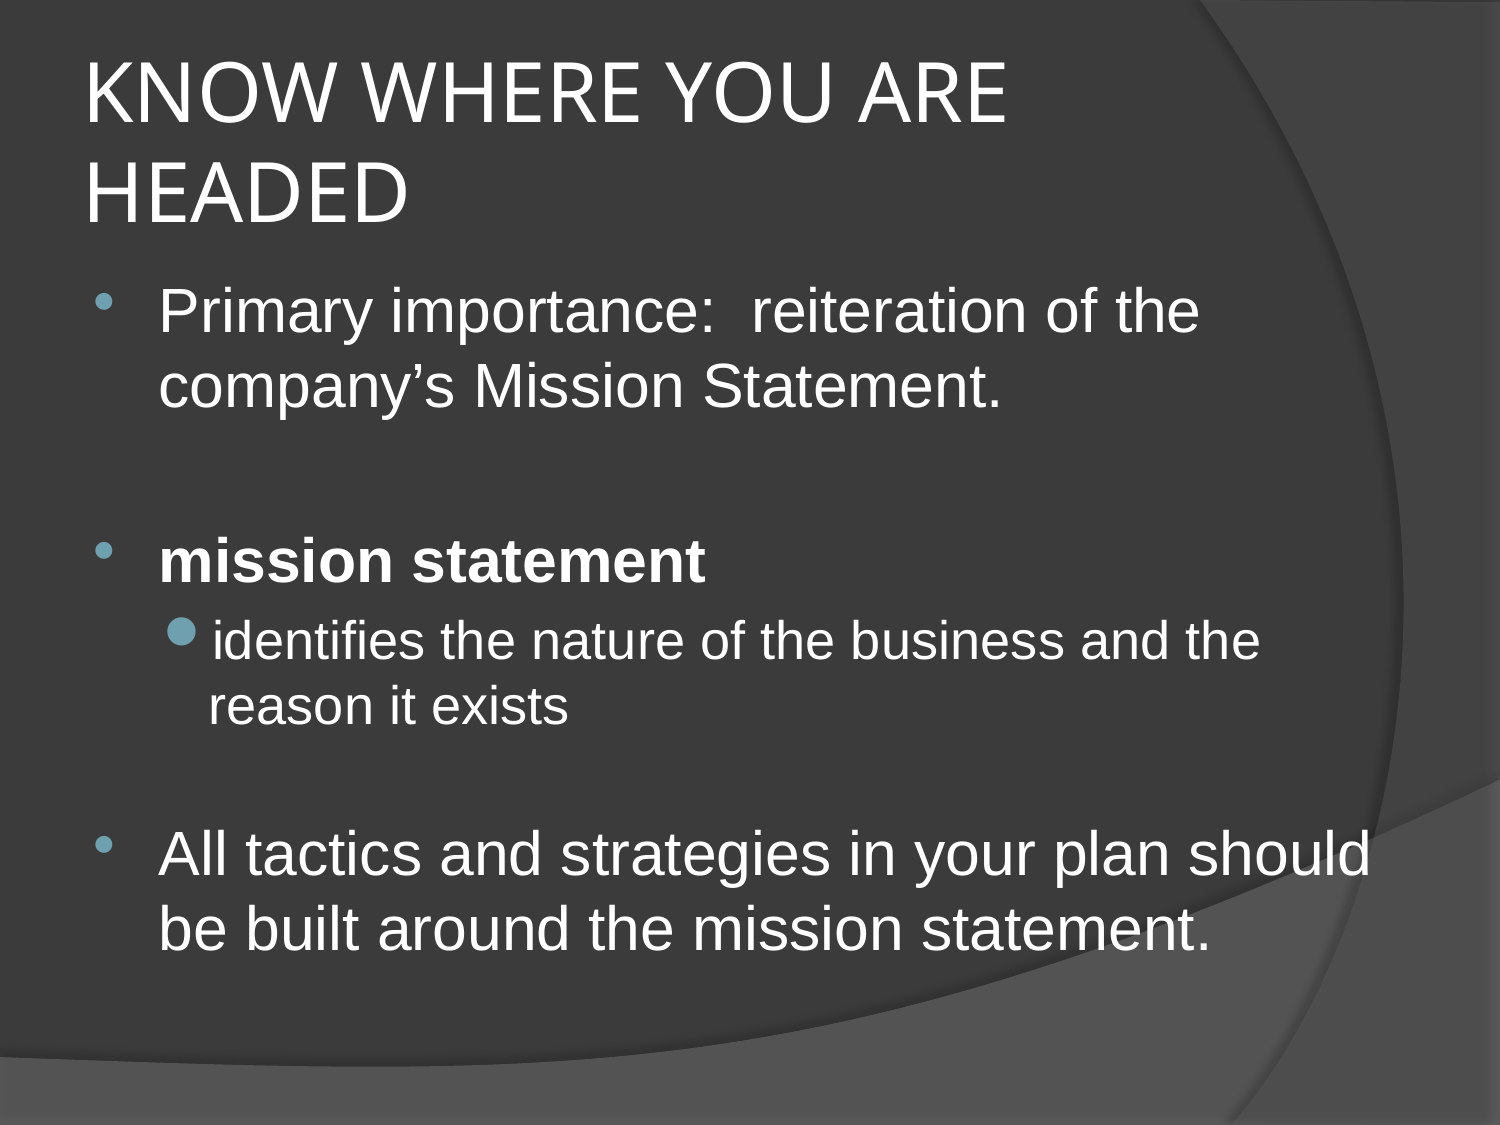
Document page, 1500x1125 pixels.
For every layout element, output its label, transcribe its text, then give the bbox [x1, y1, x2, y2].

title KNOW WHERE YOU ARE HEADED [75, 45, 1300, 233]
list Primary importance: reiteration of the company’s Mission Statement. mission statement identifies the nature of the business and the reason it exists All tactics and strategies in your plan should be built around the mission statement. [75, 262, 1438, 1005]
